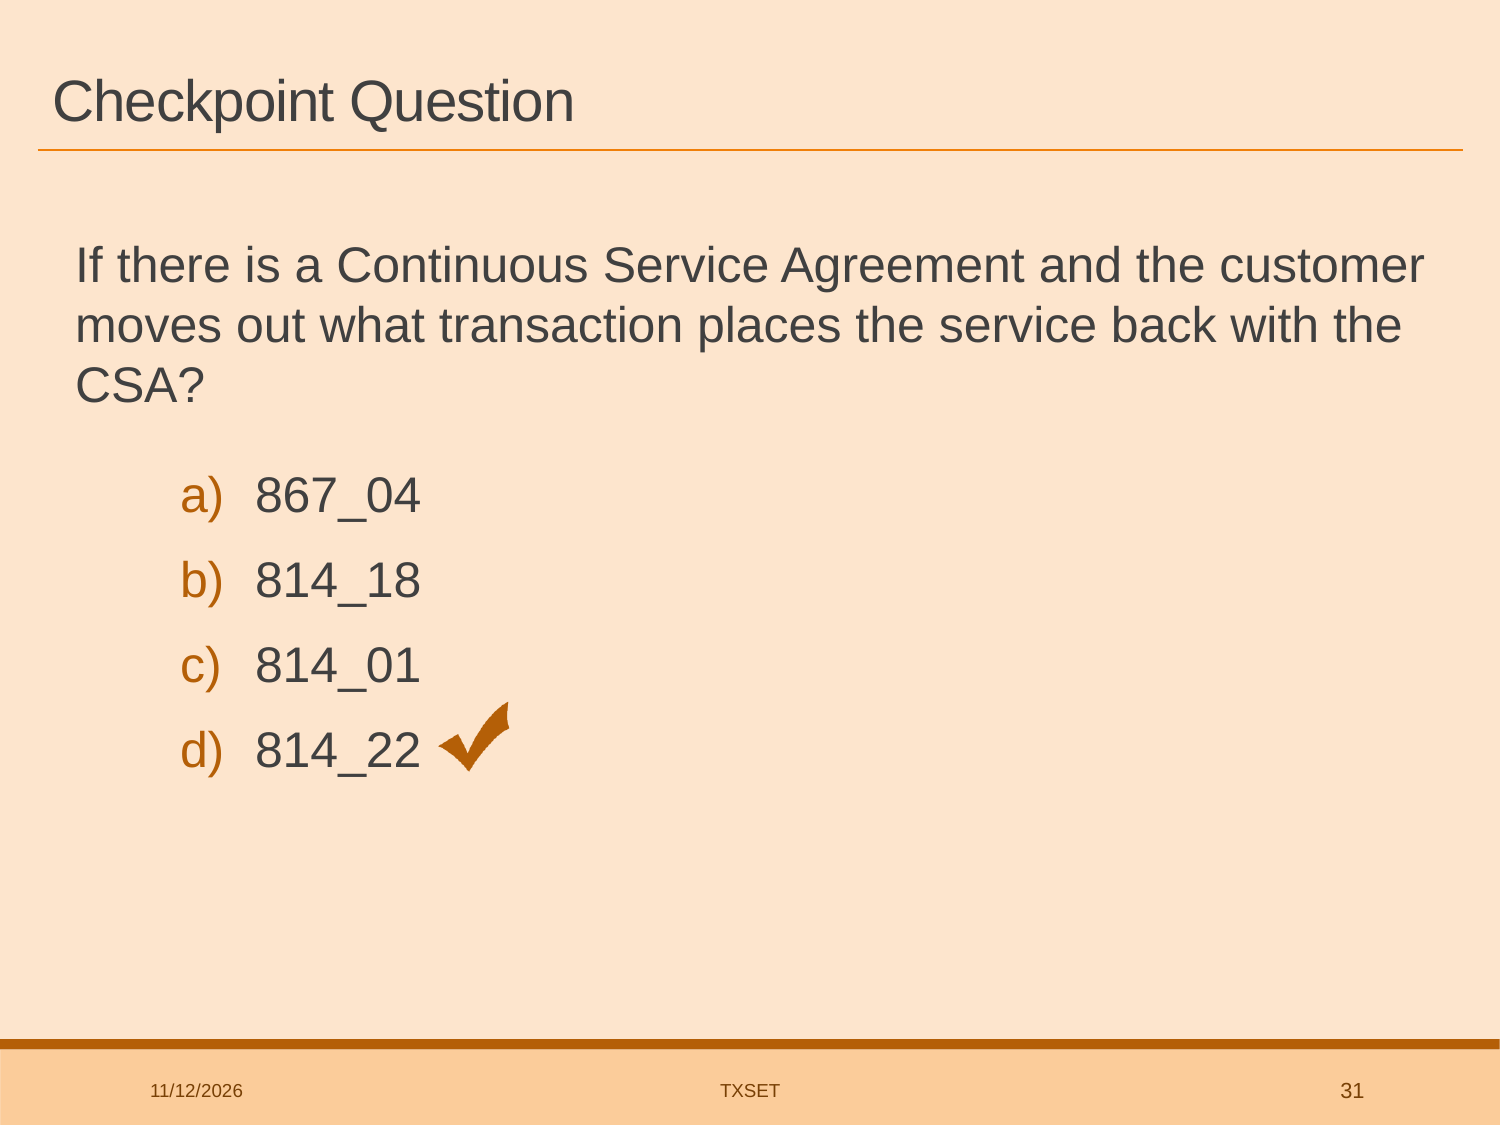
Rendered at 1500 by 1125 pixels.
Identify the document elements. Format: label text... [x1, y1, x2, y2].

footer TxSET [453, 1059, 1047, 1120]
slide_number 31 [1218, 1059, 1380, 1120]
title Checkpoint Question [37, 37, 1275, 141]
picture [437, 699, 511, 773]
text_box If there is a Continuous Service Agreement and the customer moves out what transaction places the service back with the CSA? 867_04 814_18 814_01 814_22 [74, 224, 1460, 1002]
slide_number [135, 1059, 440, 1120]
